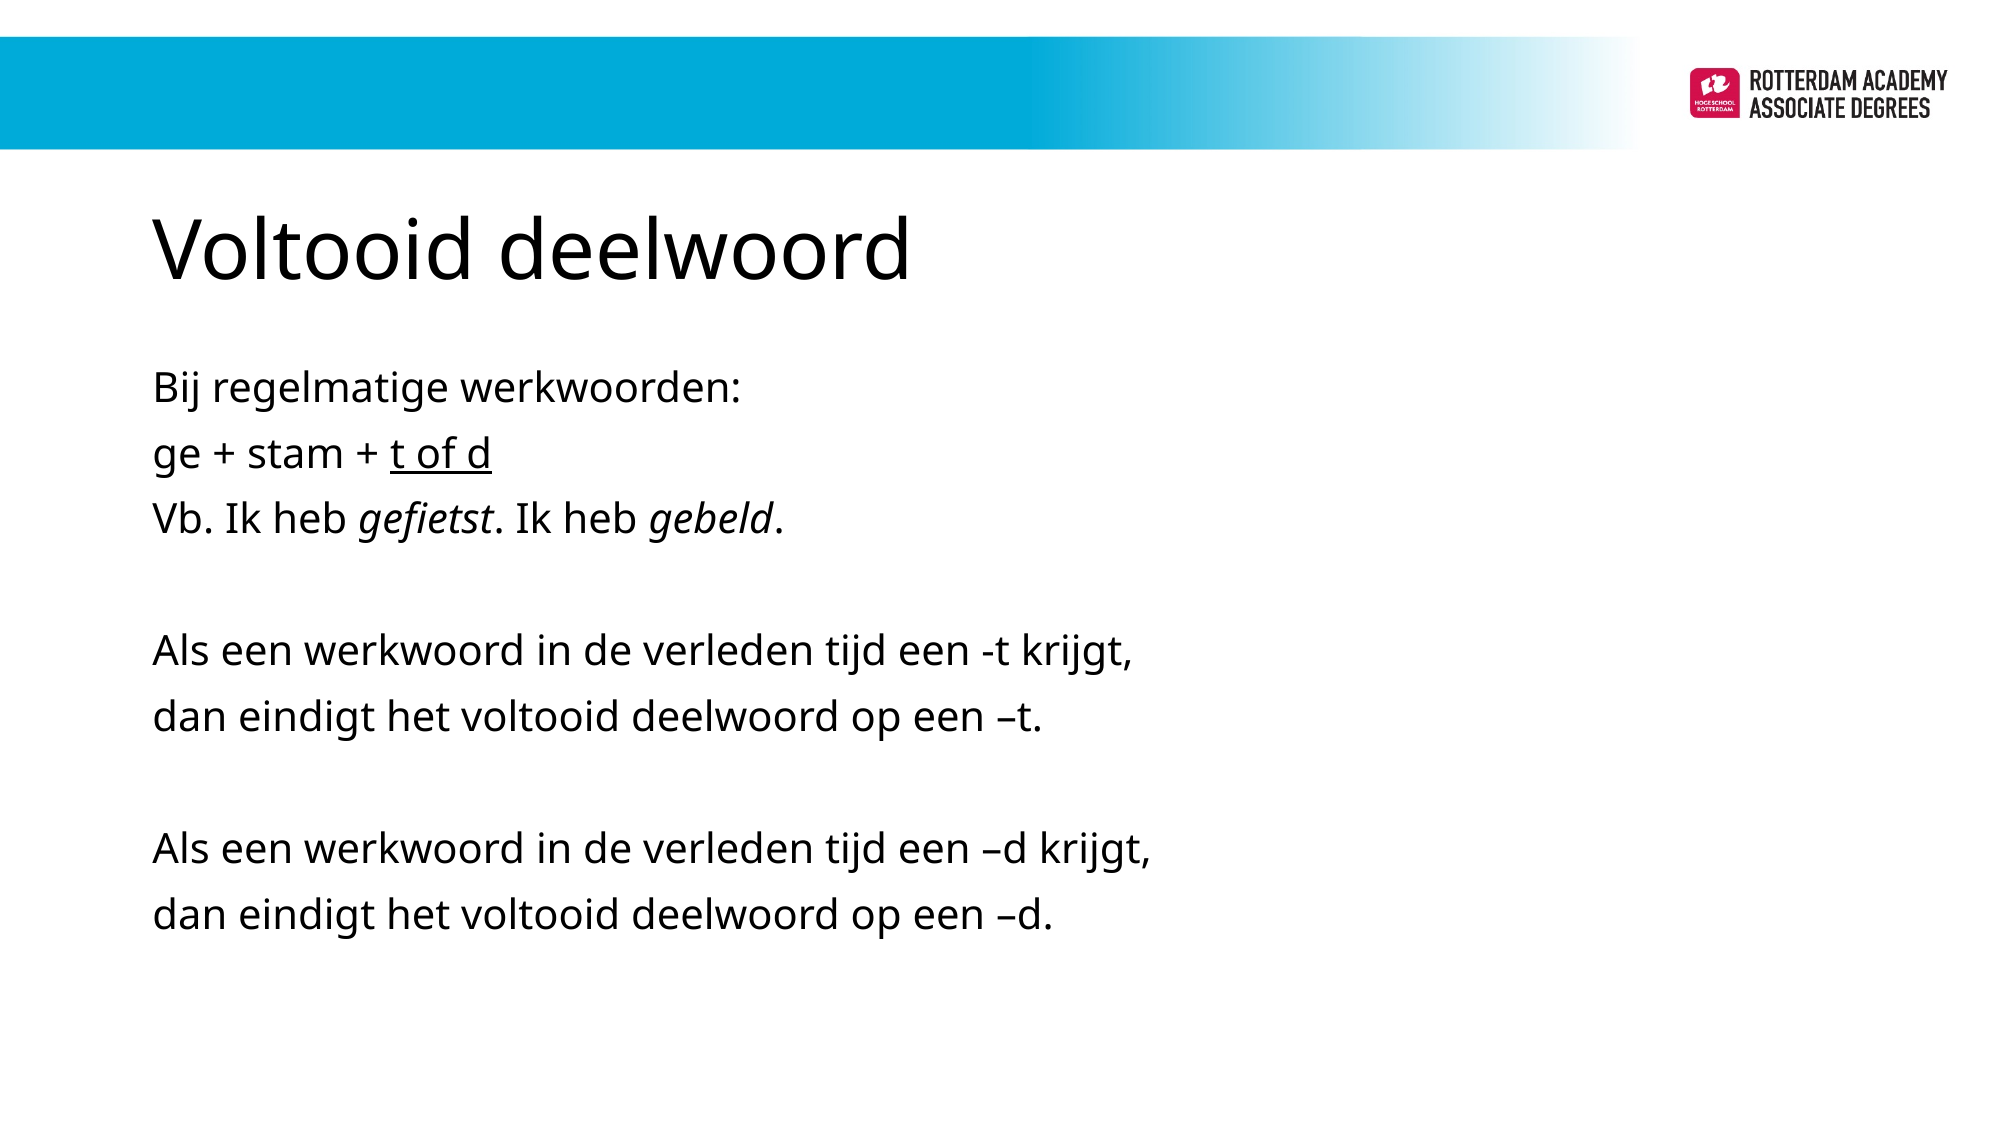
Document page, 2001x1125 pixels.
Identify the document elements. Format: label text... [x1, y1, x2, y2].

title Voltooid deelwoord [137, 175, 1863, 329]
list Bij regelmatige werkwoorden: ge + stam + t of d Vb. Ik heb gefietst. Ik heb gebeld. Als een werkwoord in de verleden tijd een -t krijgt, dan eindigt het voltooid deelwoord op een –t. Als een werkwoord in de verleden tijd een –d krijgt, dan eindigt het voltooid deelwoord op een –d. [137, 358, 1863, 1053]
picture [0, 0, 2000, 184]
